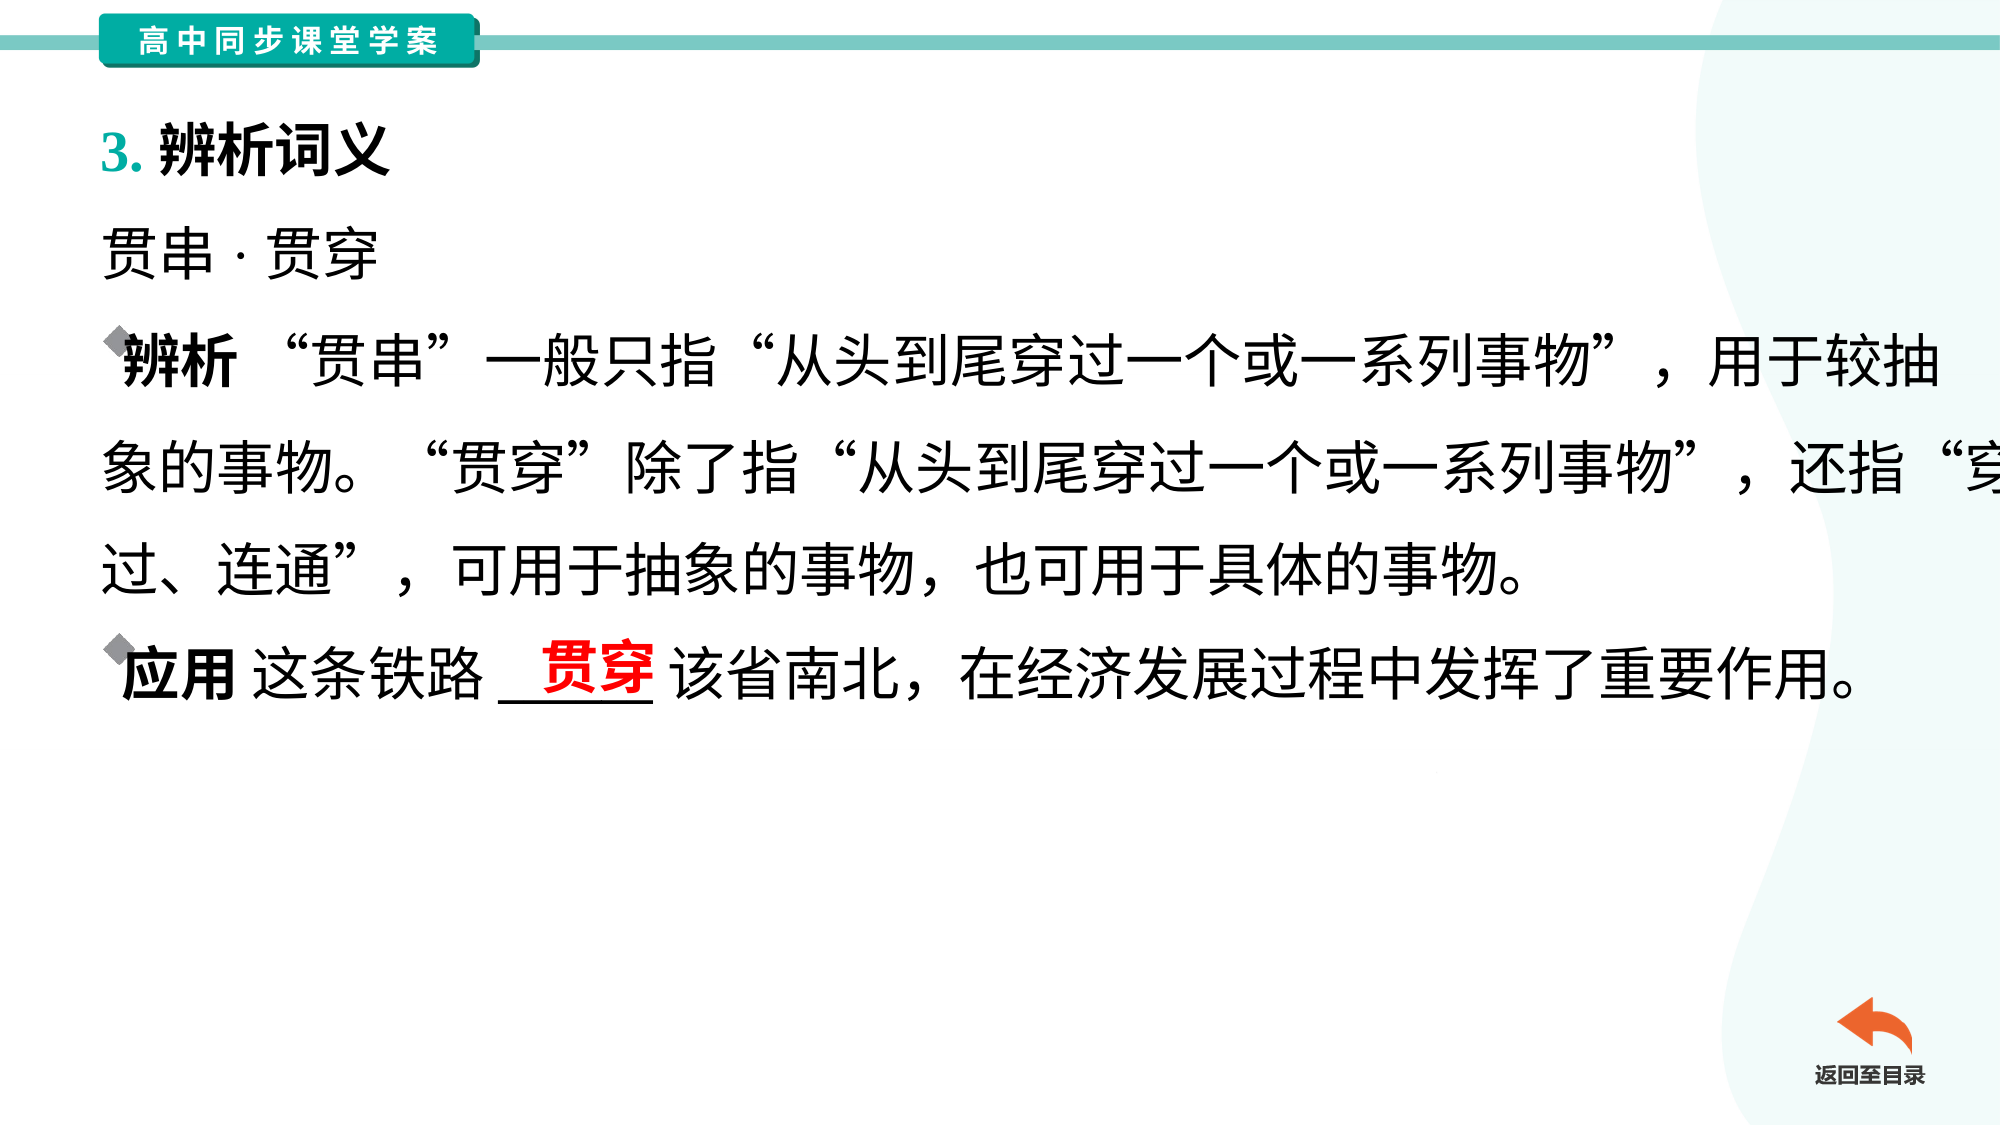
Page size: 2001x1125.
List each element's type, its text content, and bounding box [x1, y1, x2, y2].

text_box 应用 这条铁路______该省南北，在经济发展过程中发挥了重要作用。 [100, 602, 1946, 695]
text_box 3.辨析词义 贯串·贯穿 [100, 76, 1899, 277]
picture [0, 0, 2000, 1125]
text_box 辨析 “贯串”一般只指“从头到尾穿过一个或一系列事物”，用于较抽 象的事物。“贯穿”除了指“从头到尾穿过一个或一系列事物”，还指“穿 过、连通”，可用于抽象的事物，也可用于具体的事物。 [100, 288, 1899, 592]
text_box 贯穿 [519, 595, 679, 688]
